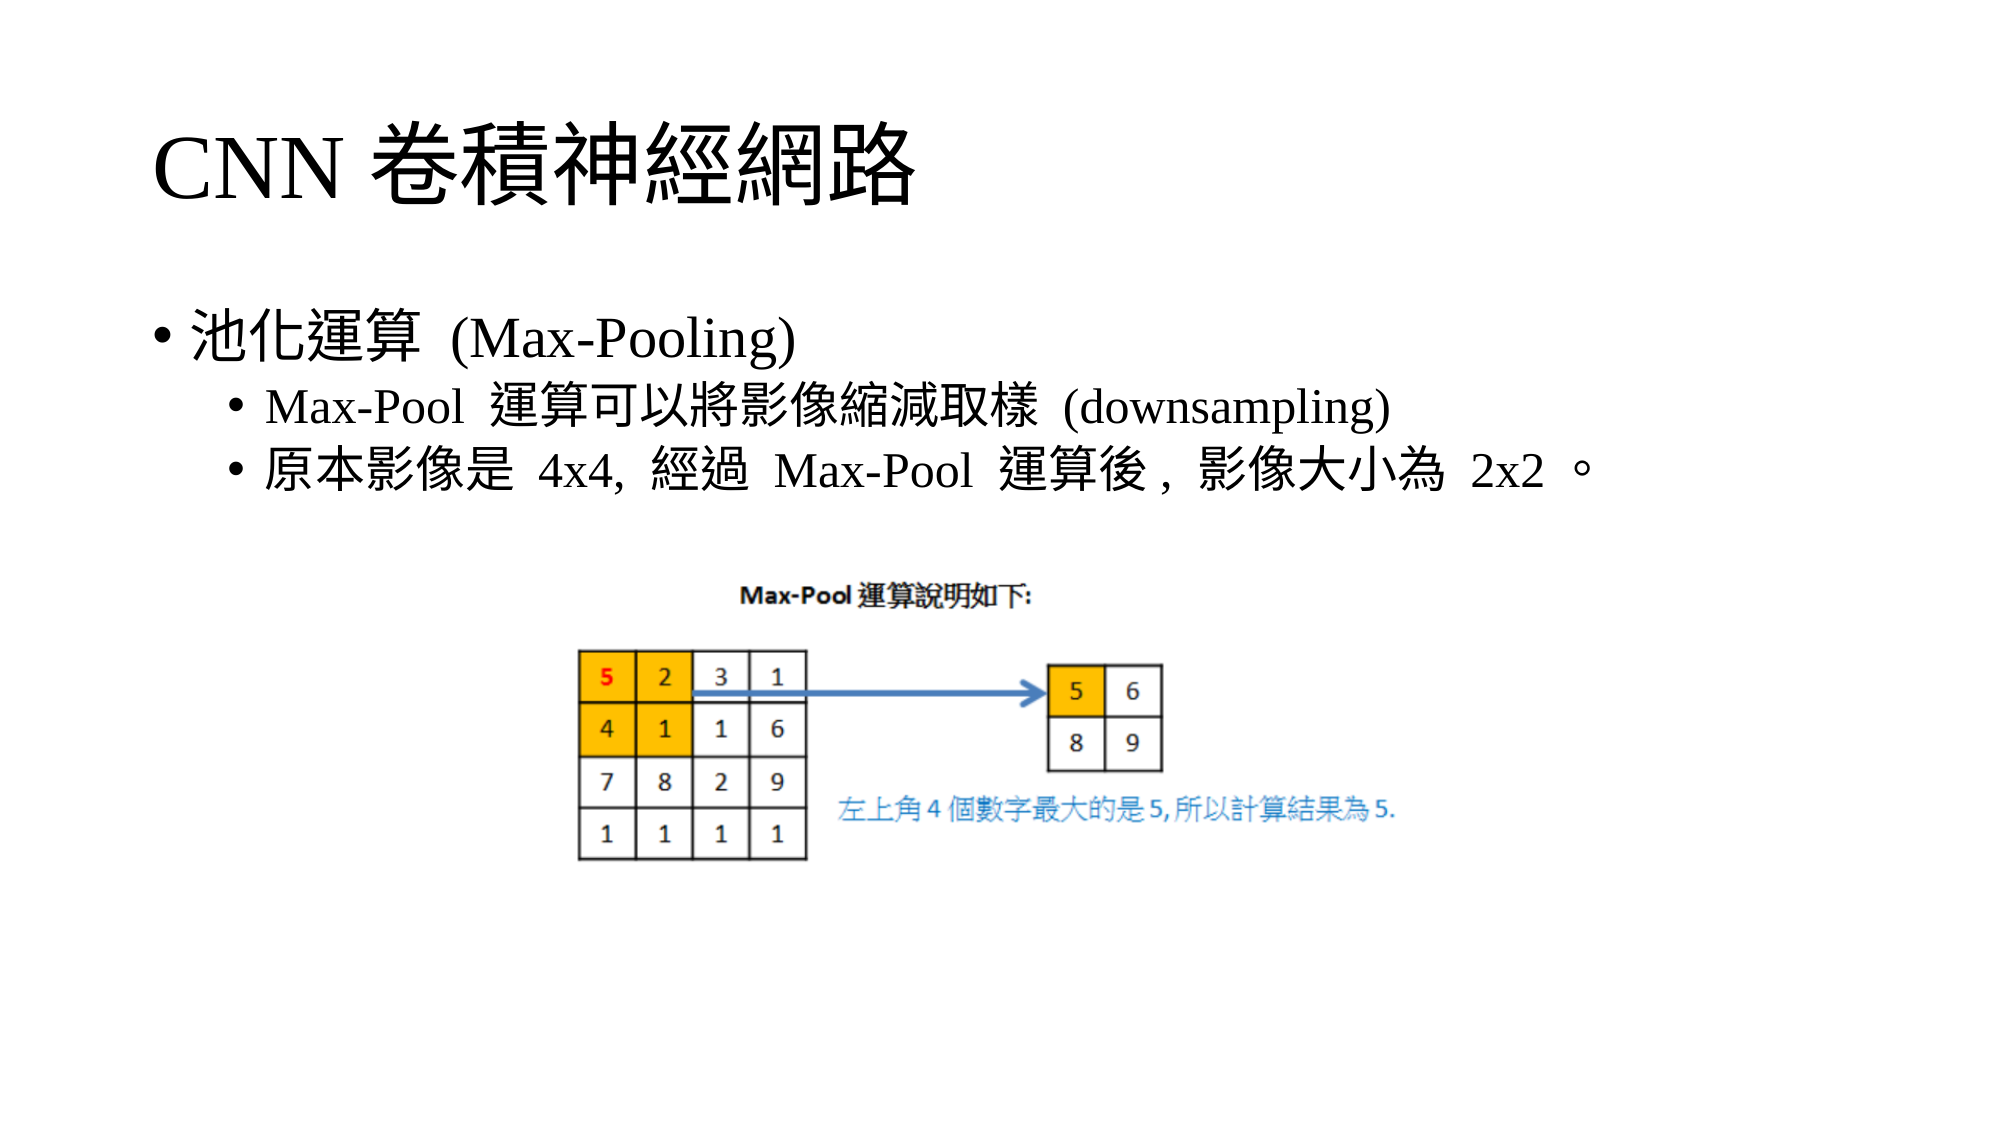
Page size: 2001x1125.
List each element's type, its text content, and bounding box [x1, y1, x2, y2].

list 池化運算 (Max-Pooling) Max-Pool 運算可以將影像縮減取樣 (downsampling) 原本影像是 4x4, 經過 Max-Pool 運算後, 影像大小為 2x2。 [137, 299, 1863, 1014]
picture [566, 562, 1434, 880]
title CNN卷積神經網路 [137, 59, 1863, 278]
